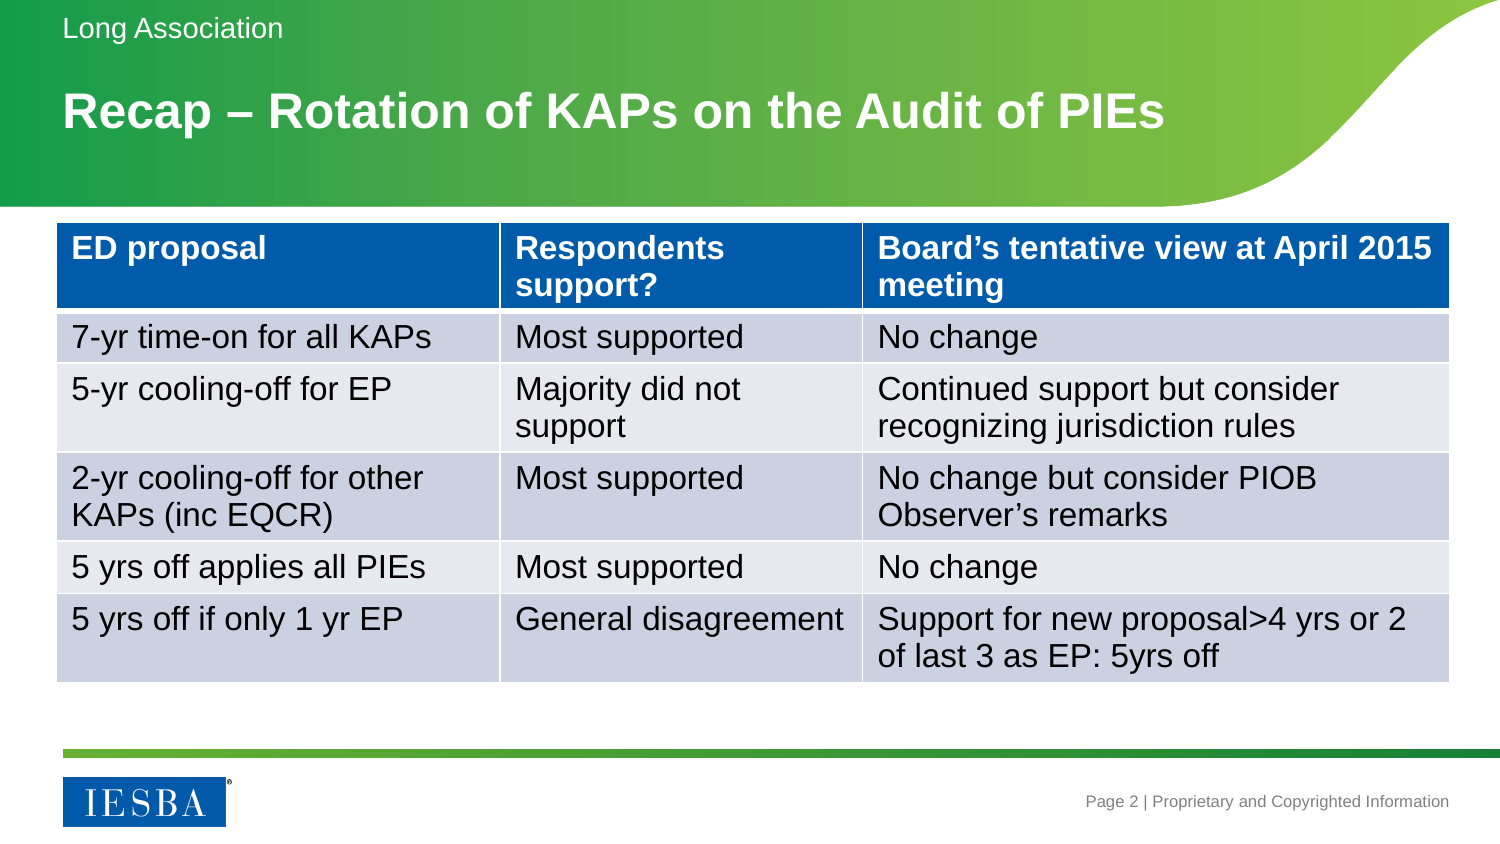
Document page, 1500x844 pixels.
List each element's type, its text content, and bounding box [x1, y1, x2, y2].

table_cell No change but consider PIOB Observer’s remarks [863, 453, 1449, 540]
table_cell Support for new proposal>4 yrs or 2 of last 3 as EP: 5yrs off [863, 594, 1449, 682]
picture [0, 0, 1500, 207]
table_header ED proposal [57, 223, 499, 308]
table_cell No change [863, 542, 1449, 593]
table_cell 5-yr cooling-off for EP [57, 364, 499, 451]
table_cell Majority did not support [501, 364, 862, 451]
table_cell General disagreement [501, 594, 862, 682]
table_header Respondents support? [501, 223, 862, 308]
table_cell 7-yr time-on for all KAPs [57, 314, 499, 362]
table_cell 5 yrs off if only 1 yr EP [57, 594, 499, 682]
table_cell 2-yr cooling-off for other KAPs (inc EQCR) [57, 453, 499, 540]
table_cell Most supported [501, 542, 862, 593]
table_cell 5 yrs off applies all PIEs [57, 542, 499, 593]
table_cell Most supported [501, 314, 862, 362]
table_header Board’s tentative view at April 2015 meeting [863, 223, 1449, 308]
table_cell Continued support but consider recognizing jurisdiction rules [863, 364, 1449, 451]
picture [63, 777, 232, 827]
subtitle Long Association [62, 9, 500, 38]
table_cell Most supported [501, 453, 862, 540]
table_cell No change [863, 314, 1449, 362]
title Recap – Rotation of KAPs on the Audit of PIEs [62, 75, 1300, 142]
